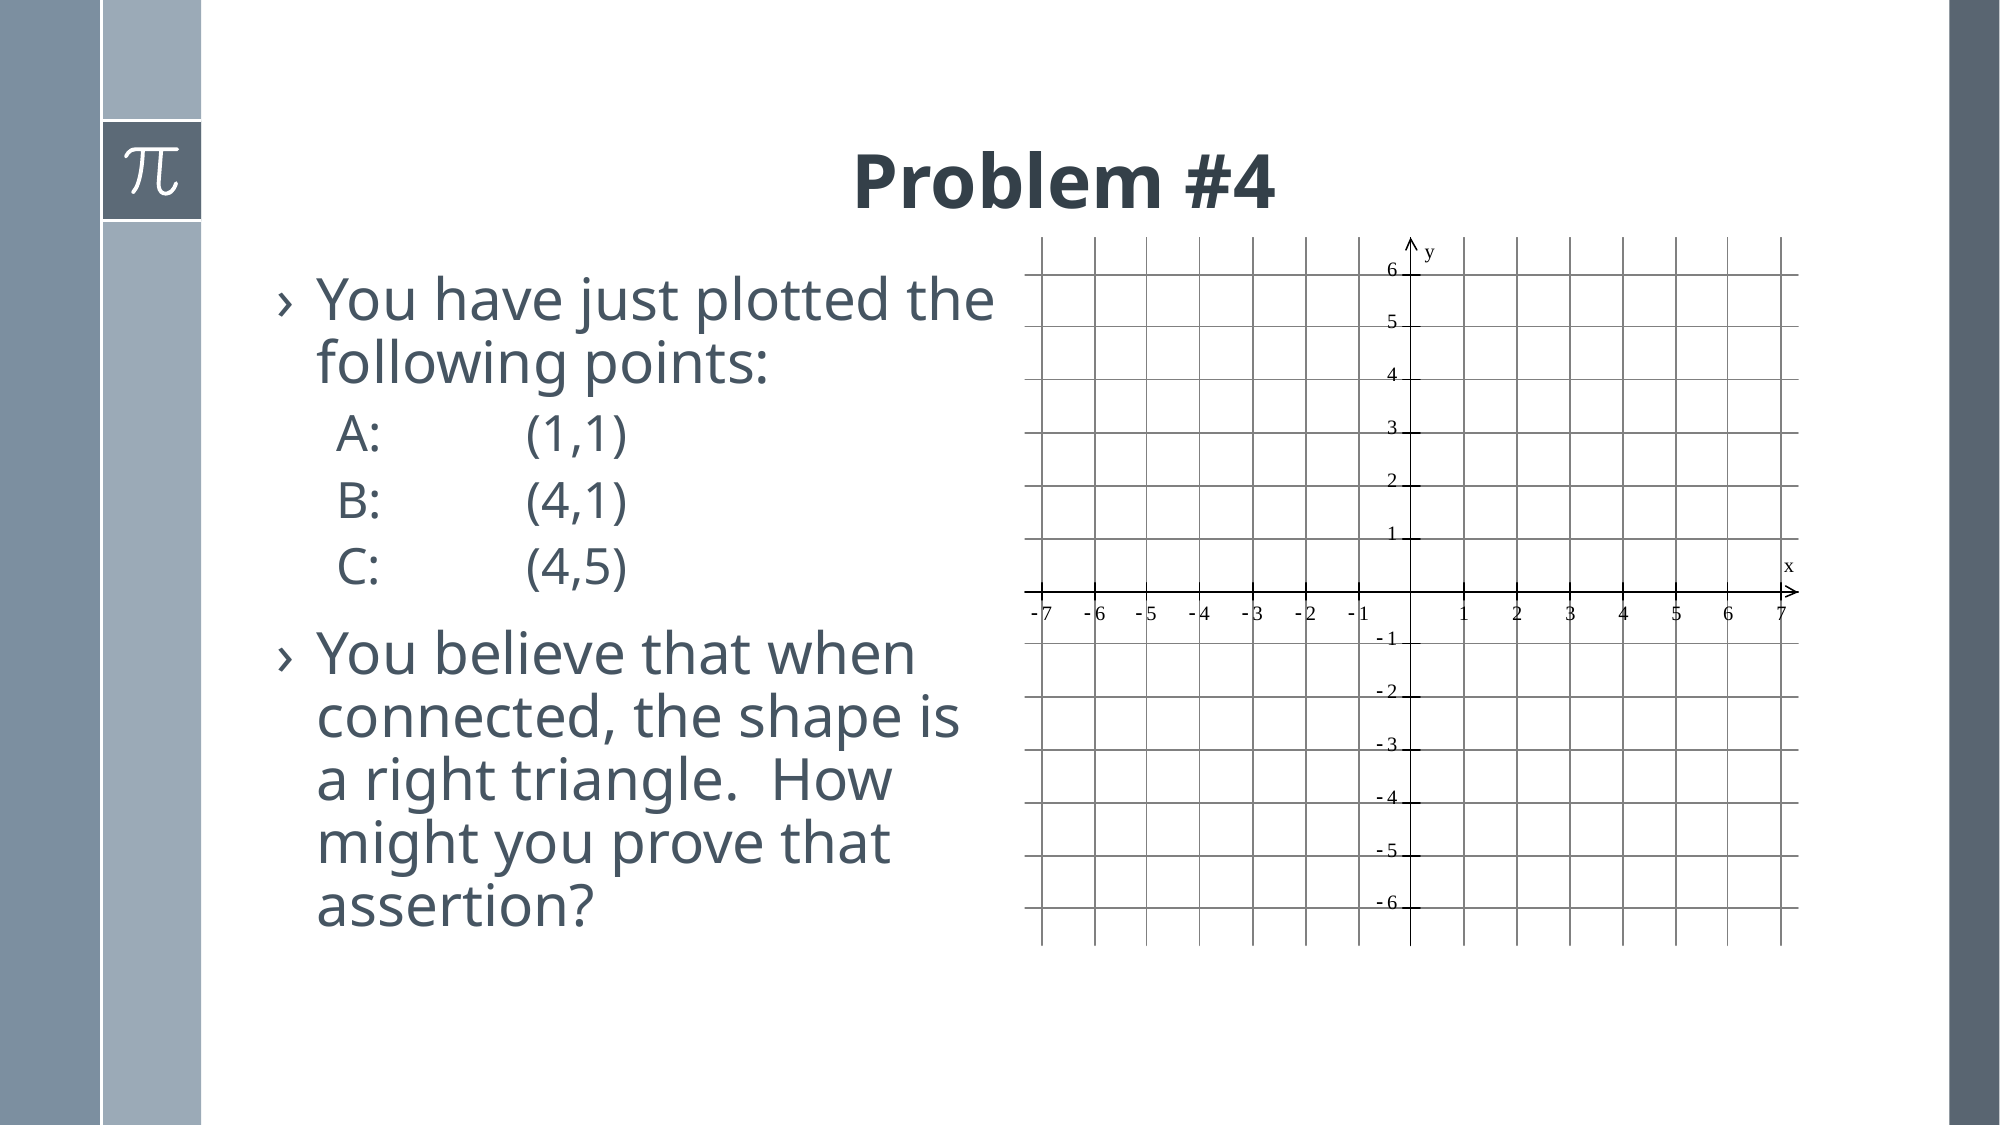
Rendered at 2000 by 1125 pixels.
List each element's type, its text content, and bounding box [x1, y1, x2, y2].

title Problem #4 [261, 29, 1867, 233]
picture [1024, 237, 1800, 947]
list You have just plotted the following points: A: (1,1) B: (4,1) C: (4,5) You believe that when connected, the shape is a right triangle. How might you prove that assertion? [261, 262, 1013, 1013]
